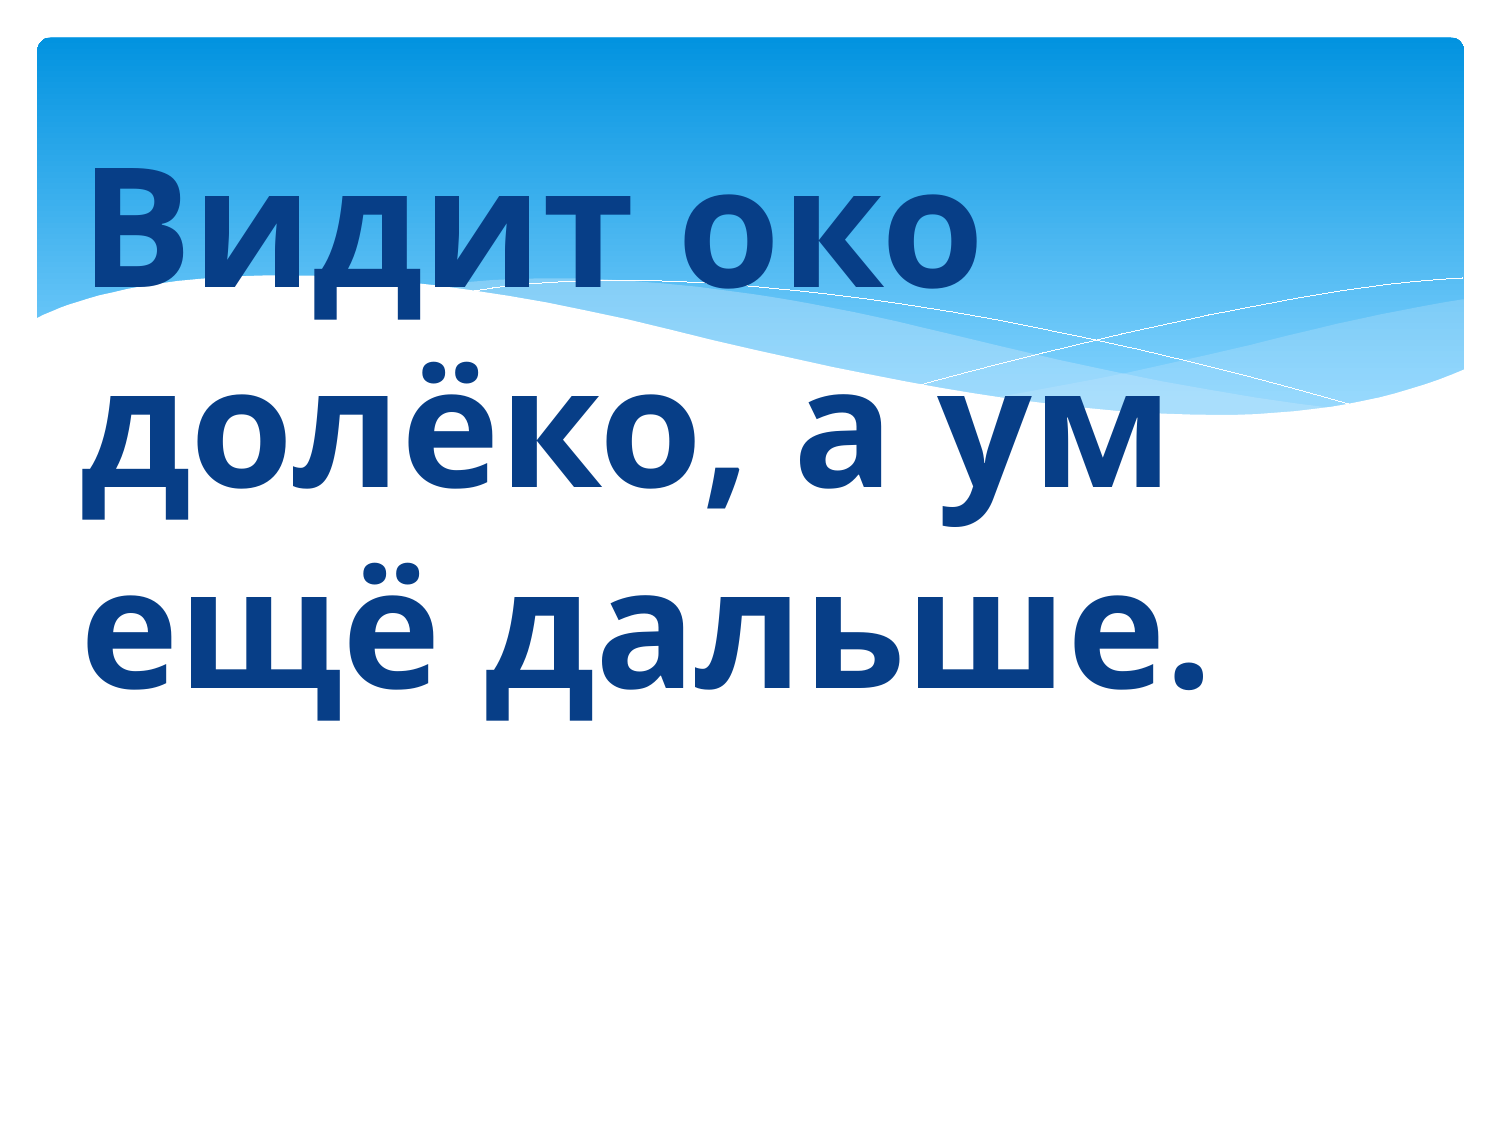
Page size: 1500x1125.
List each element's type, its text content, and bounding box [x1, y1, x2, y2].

list Видит око долёко, а ум ещё дальше. [64, 113, 1415, 929]
